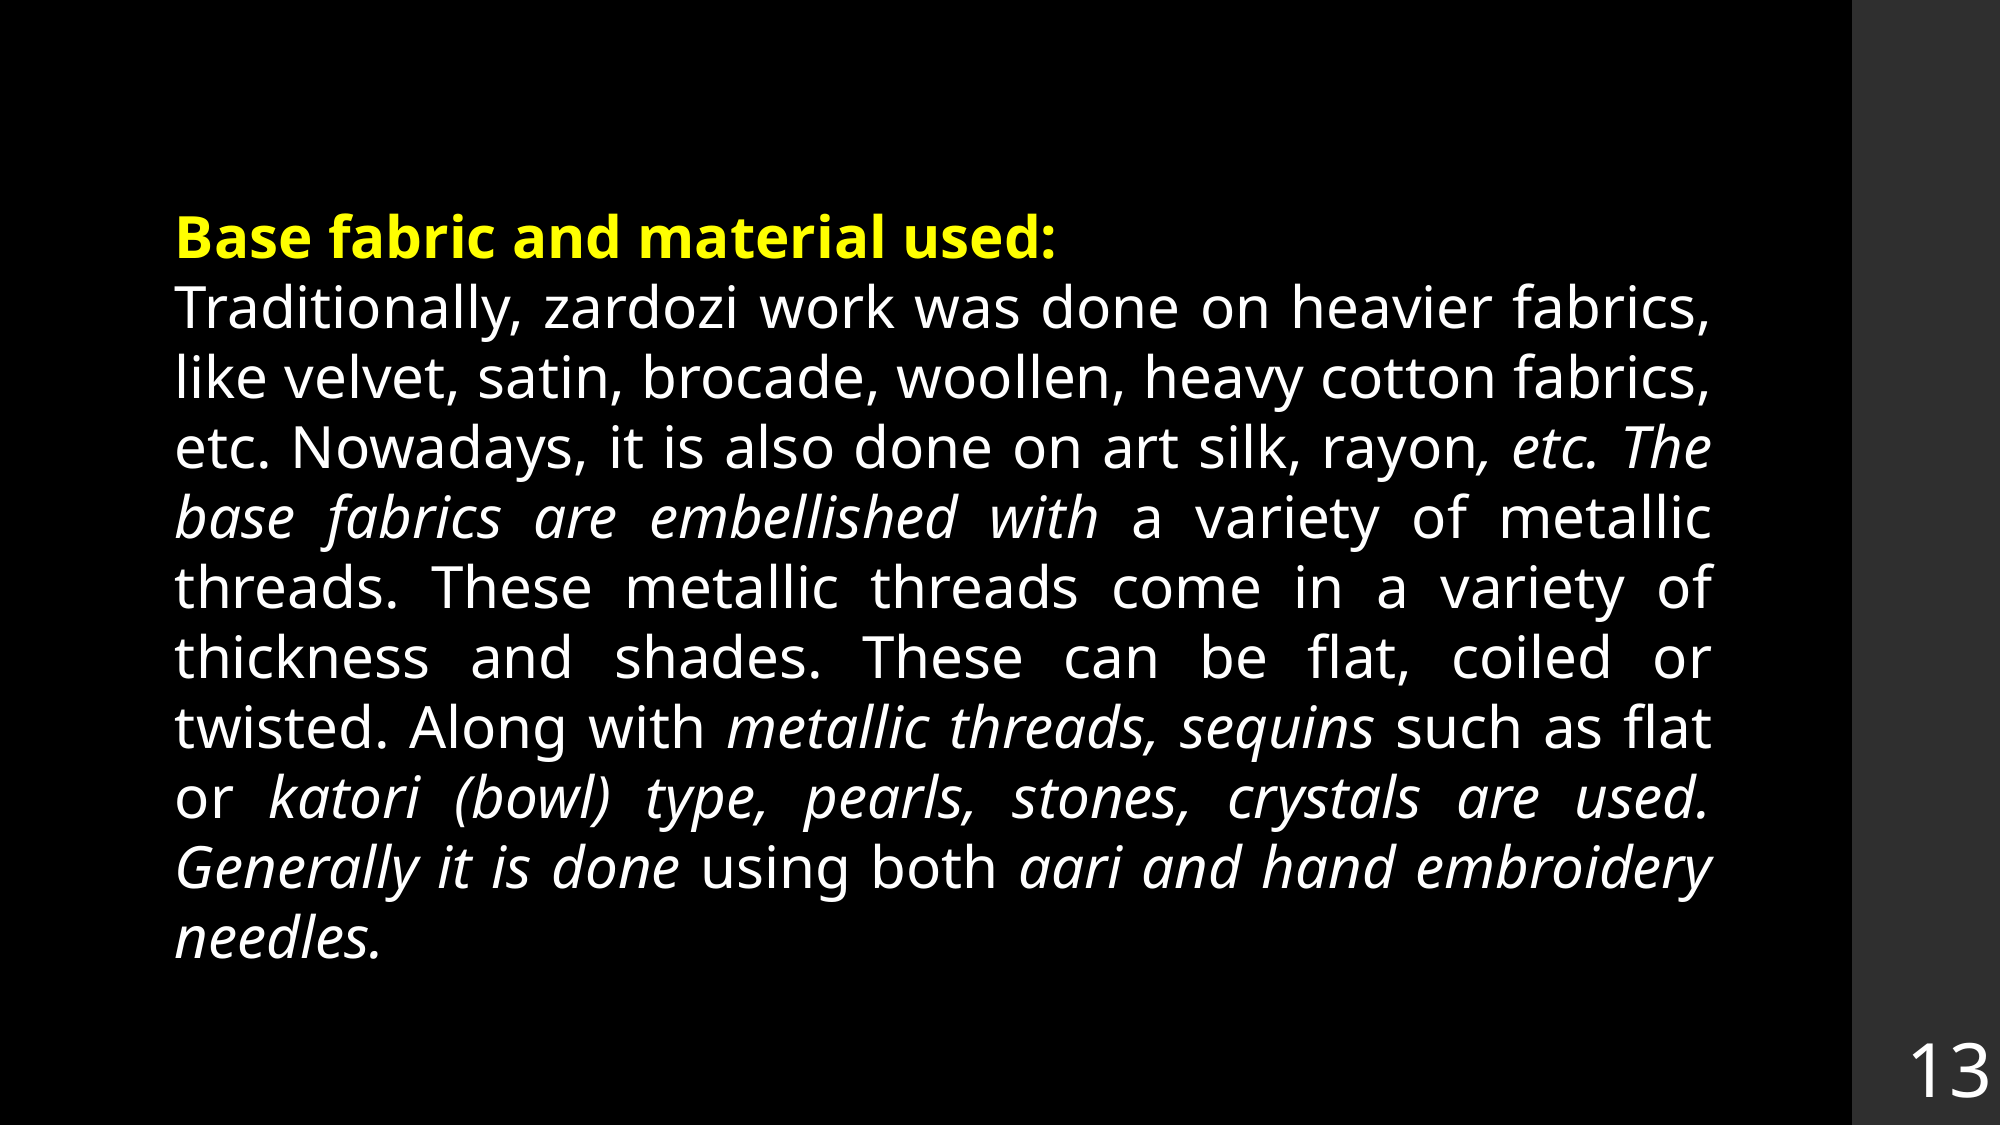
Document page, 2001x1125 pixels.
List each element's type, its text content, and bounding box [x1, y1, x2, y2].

list Base fabric and material used: Traditionally, zardozi work was done on heavier fabrics, like velvet, satin, brocade, woollen, heavy cotton fabrics, etc. Nowadays, it is also done on art silk, rayon, etc. The base fabrics are embellished with a variety of metallic threads. These metallic threads come in a variety of thickness and shades. These can be flat, coiled or twisted. Along with metallic threads, sequins such as flat or katori (bowl) type, pearls, stones, crystals are used. Generally it is done using both aari and hand embroidery needles. [174, 200, 1713, 978]
slide_number 13 [1902, 1022, 2000, 1125]
